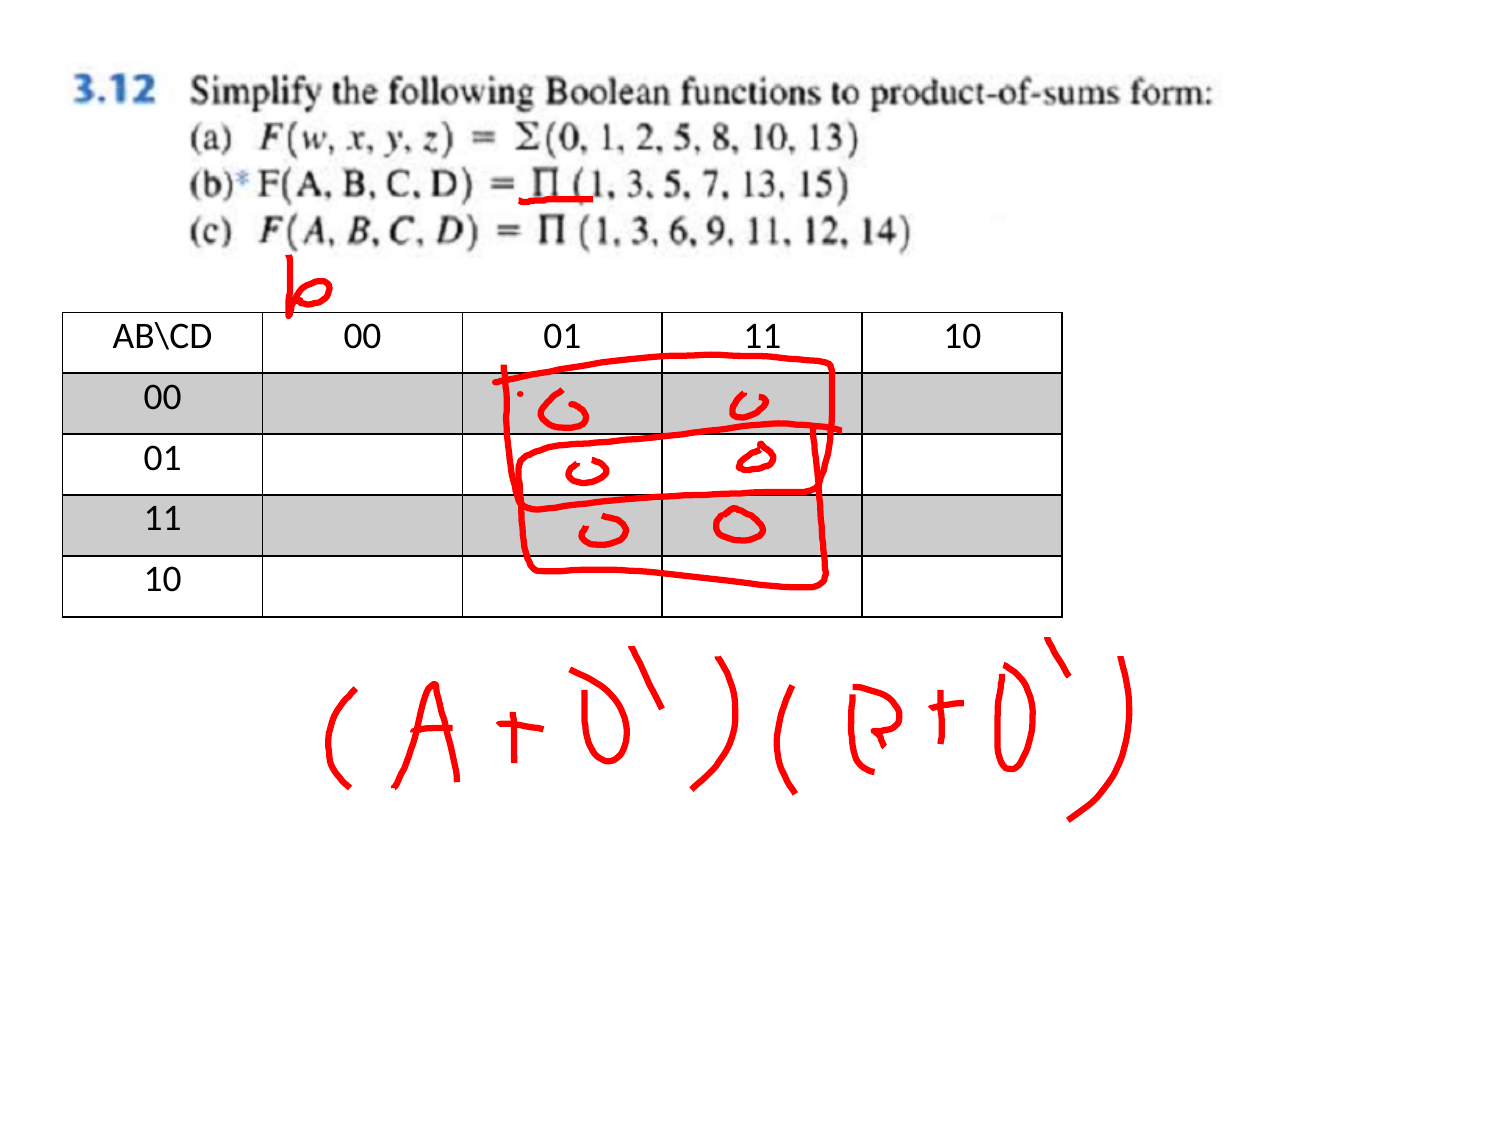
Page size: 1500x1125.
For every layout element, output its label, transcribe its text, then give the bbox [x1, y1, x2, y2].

table_header 11 [663, 313, 861, 372]
table_cell 01 [63, 435, 262, 494]
text_box [287, 266, 331, 317]
text_box [775, 685, 796, 795]
table_header 10 [863, 313, 1061, 372]
text_box [1046, 637, 1070, 678]
table_cell [863, 374, 1061, 433]
table_cell [820, 435, 861, 494]
text_box [327, 687, 357, 789]
table_header AB\CD [63, 313, 262, 372]
table_cell [463, 557, 661, 616]
text_box [517, 422, 843, 589]
text_box [996, 664, 1034, 770]
text_box [939, 708, 943, 745]
text_box [412, 727, 453, 733]
table_cell 00 [63, 374, 262, 433]
table_cell [832, 374, 861, 433]
table_header 00 [263, 313, 462, 372]
table_cell [820, 496, 861, 555]
table_cell [863, 496, 1061, 555]
text_box [416, 683, 447, 729]
text_box [497, 722, 544, 731]
table_header 01 [463, 313, 661, 372]
text_box [630, 646, 663, 710]
text_box [569, 668, 628, 763]
table_cell [263, 435, 462, 494]
table_cell [663, 557, 861, 616]
text_box [929, 702, 964, 710]
table_cell [263, 374, 462, 433]
table_cell [263, 496, 462, 555]
table_cell [463, 435, 515, 494]
text_box [1067, 656, 1130, 821]
table_cell [263, 557, 462, 616]
text_box [852, 686, 901, 748]
text_box [850, 694, 875, 773]
table_cell 11 [63, 496, 262, 555]
table_cell [463, 374, 506, 433]
table_cell [506, 374, 525, 379]
table_cell 10 [63, 557, 262, 616]
table_cell [463, 496, 525, 555]
picture [62, 62, 1257, 258]
text_box [393, 729, 458, 789]
table_cell [863, 557, 1061, 616]
text_box [511, 711, 515, 723]
text_box [690, 656, 737, 791]
table_cell [863, 435, 1061, 494]
text_box [494, 353, 833, 504]
